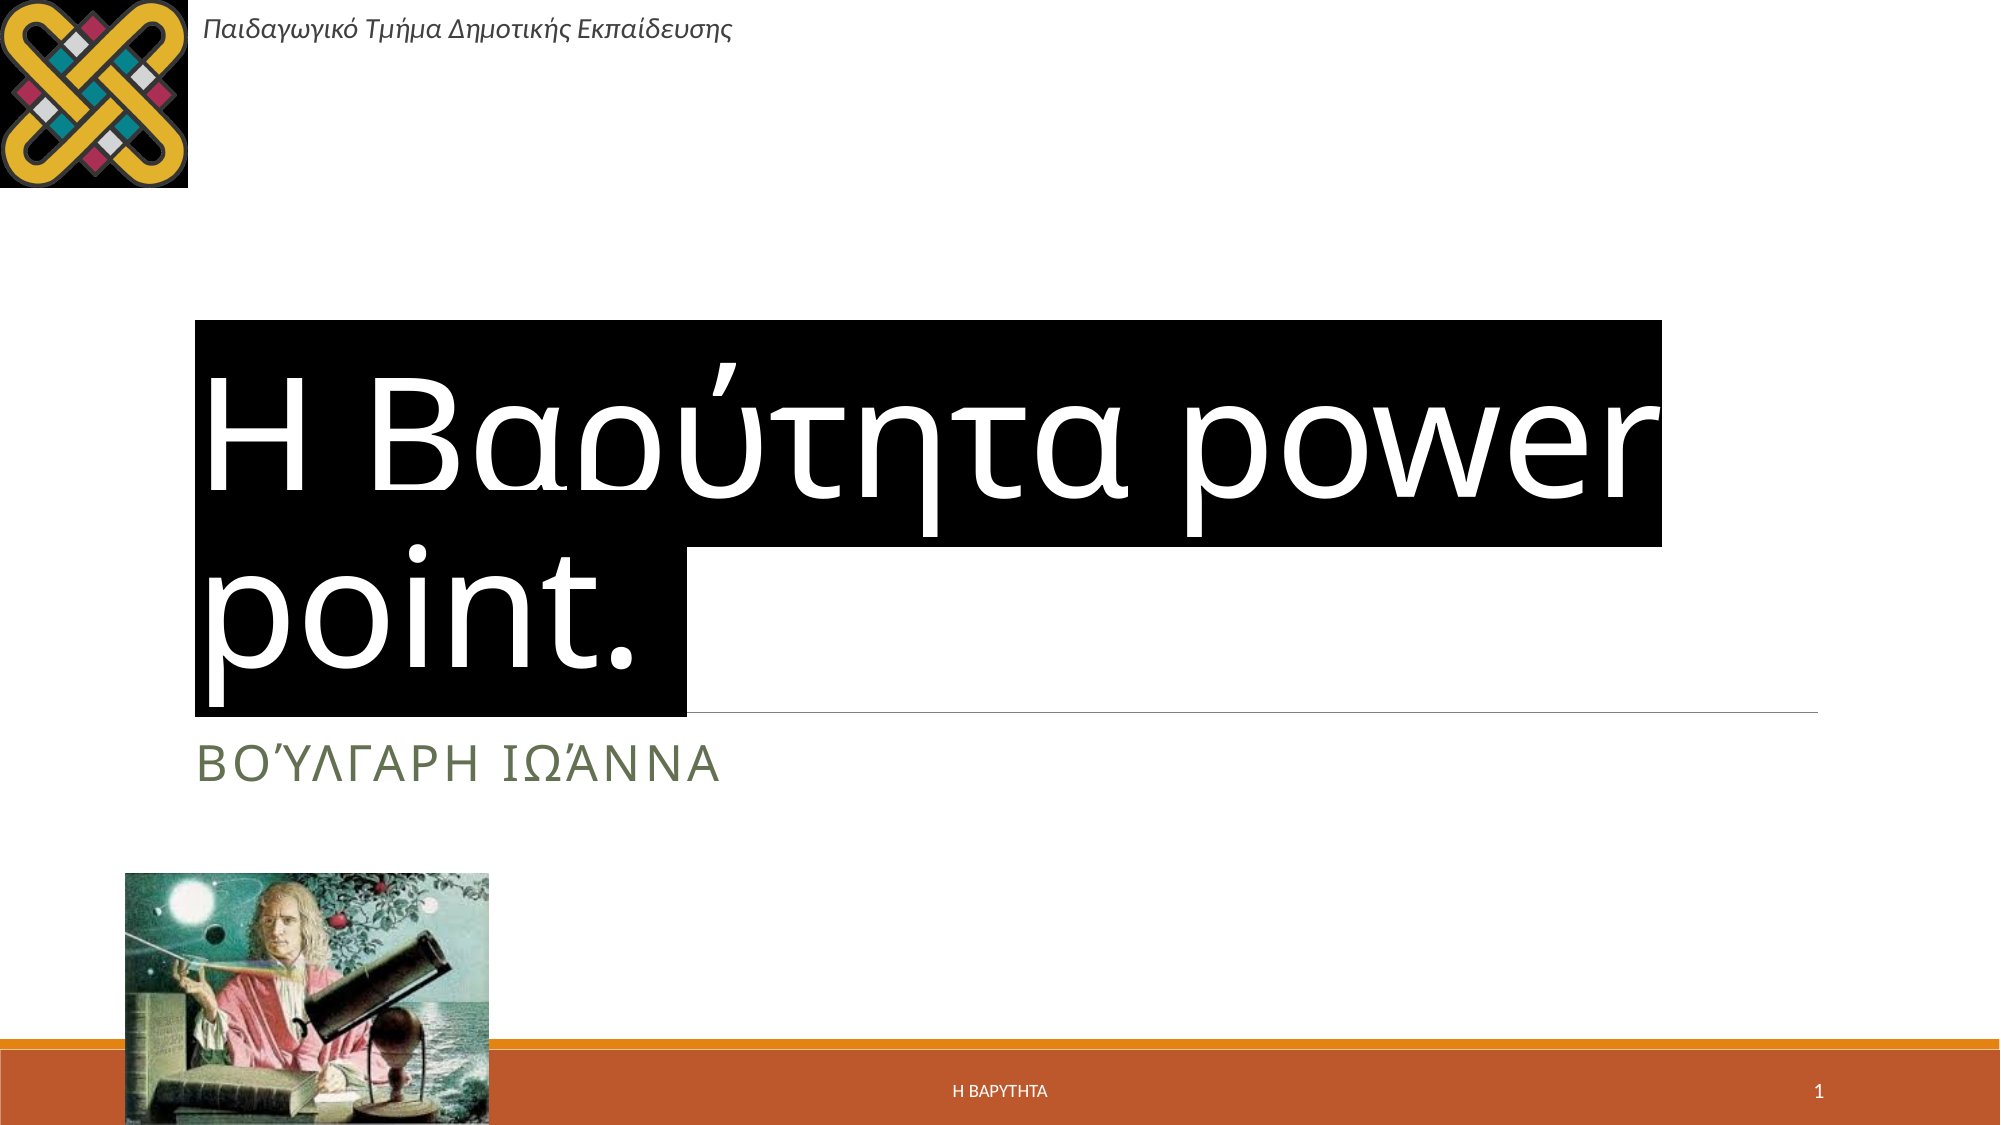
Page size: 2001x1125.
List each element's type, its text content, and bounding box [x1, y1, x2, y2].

slide_number 1 [1624, 1059, 1840, 1120]
subtitle Βούλγαρη Ιωάννα [180, 730, 1831, 919]
picture [0, 0, 188, 188]
title Η Βαρύτητα power point. [180, 124, 1830, 710]
footer Η Βαρύτητα [604, 1059, 1396, 1120]
picture [125, 873, 489, 1125]
list Παιδαγωγικό Τμήμα Δημοτικής Εκπαίδευσης [187, 5, 789, 104]
